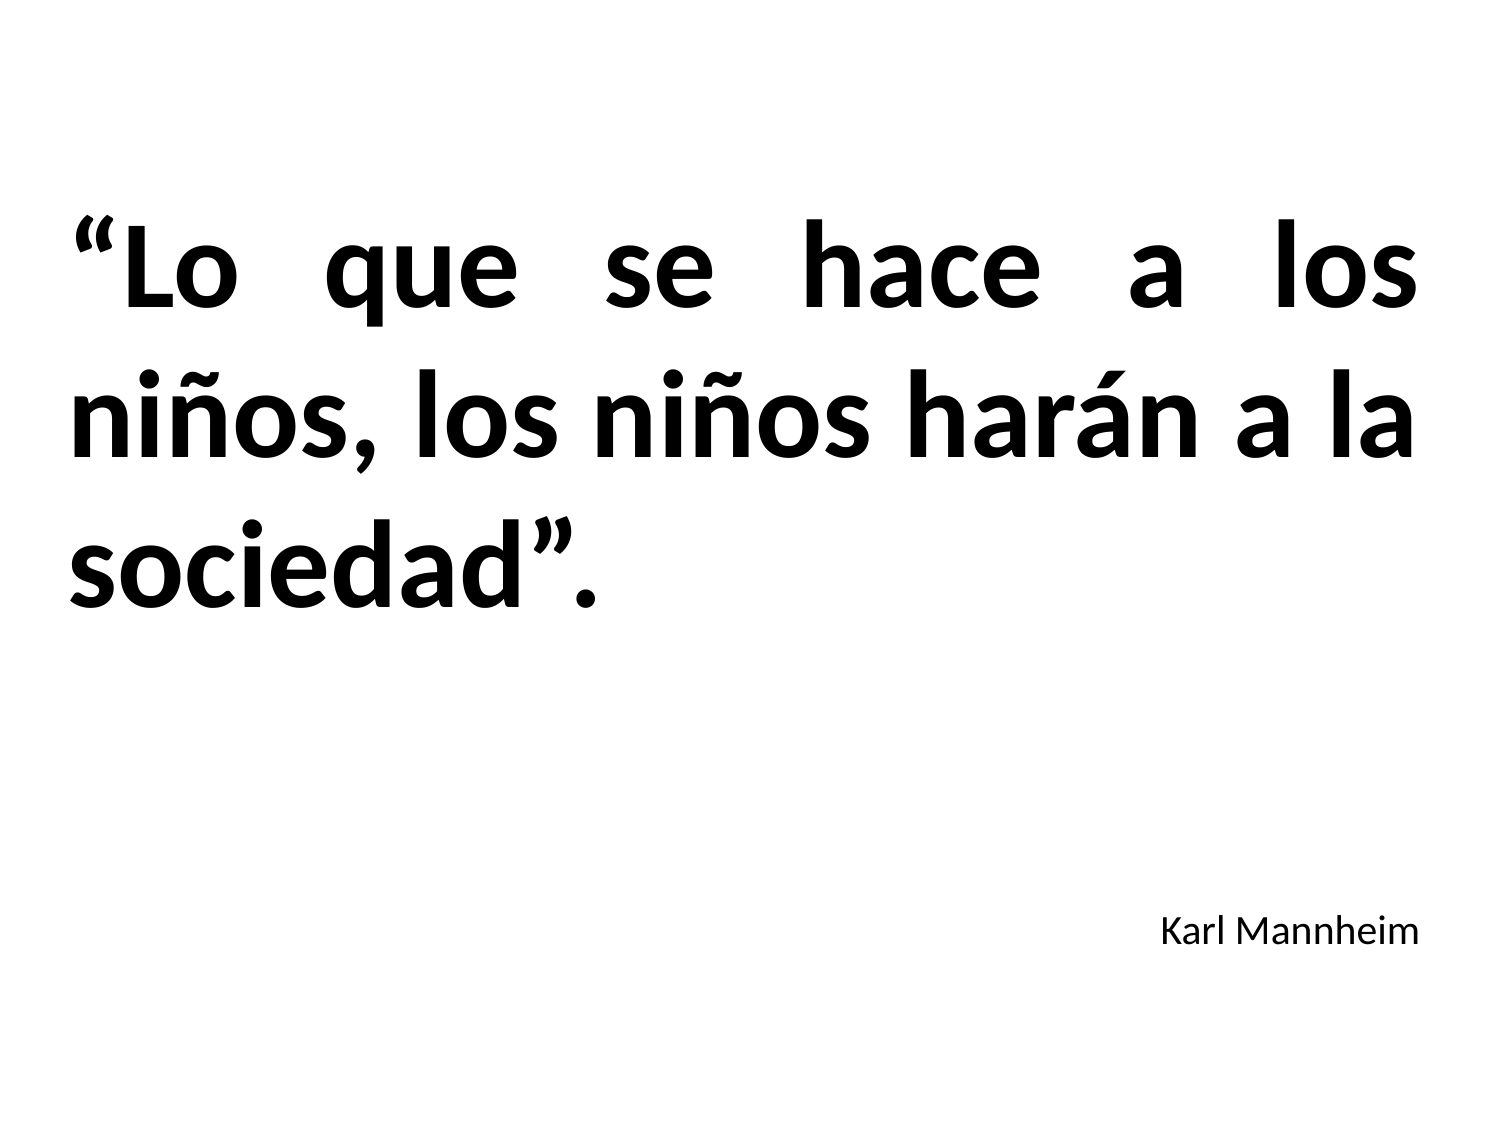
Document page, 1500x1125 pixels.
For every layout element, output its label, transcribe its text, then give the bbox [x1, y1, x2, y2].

text_box “Lo que se hace a los niños, los niños harán a la sociedad”. Karl Mannheim [53, 175, 1436, 1050]
